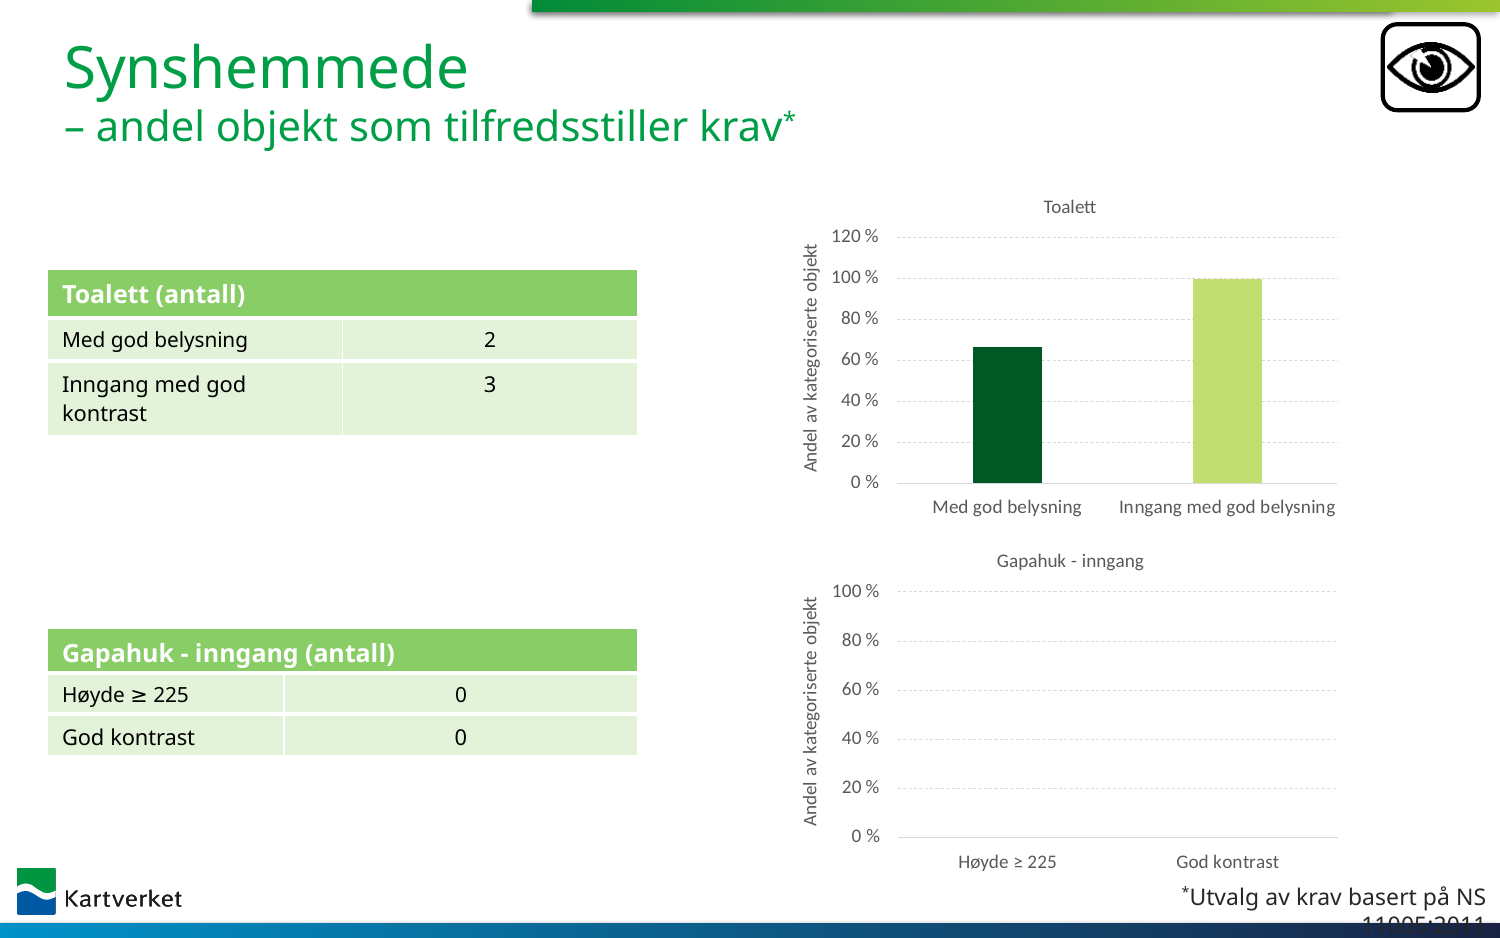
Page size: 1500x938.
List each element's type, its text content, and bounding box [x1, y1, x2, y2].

table_cell 0 [285, 675, 637, 712]
table_cell Høyde ≥ 225 [48, 675, 283, 712]
table_header Toalett (antall) [48, 270, 637, 316]
table_cell 2 [343, 320, 637, 359]
table_header Gapahuk - inngang (antall) [48, 629, 637, 671]
table_cell God kontrast [48, 716, 283, 755]
picture [791, 541, 1349, 880]
picture [791, 187, 1348, 526]
table_cell Med god belysning [48, 320, 342, 359]
text_box *Utvalg av krav basert på NS 11005:2011 [1068, 873, 1500, 938]
table_cell 0 [285, 716, 637, 755]
text_box Synshemmede – andel objekt som tilfredsstiller krav* [49, 24, 1431, 158]
table_cell 3 [343, 363, 637, 435]
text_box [1382, 24, 1480, 111]
table_cell Inngang med god kontrast [48, 363, 342, 435]
